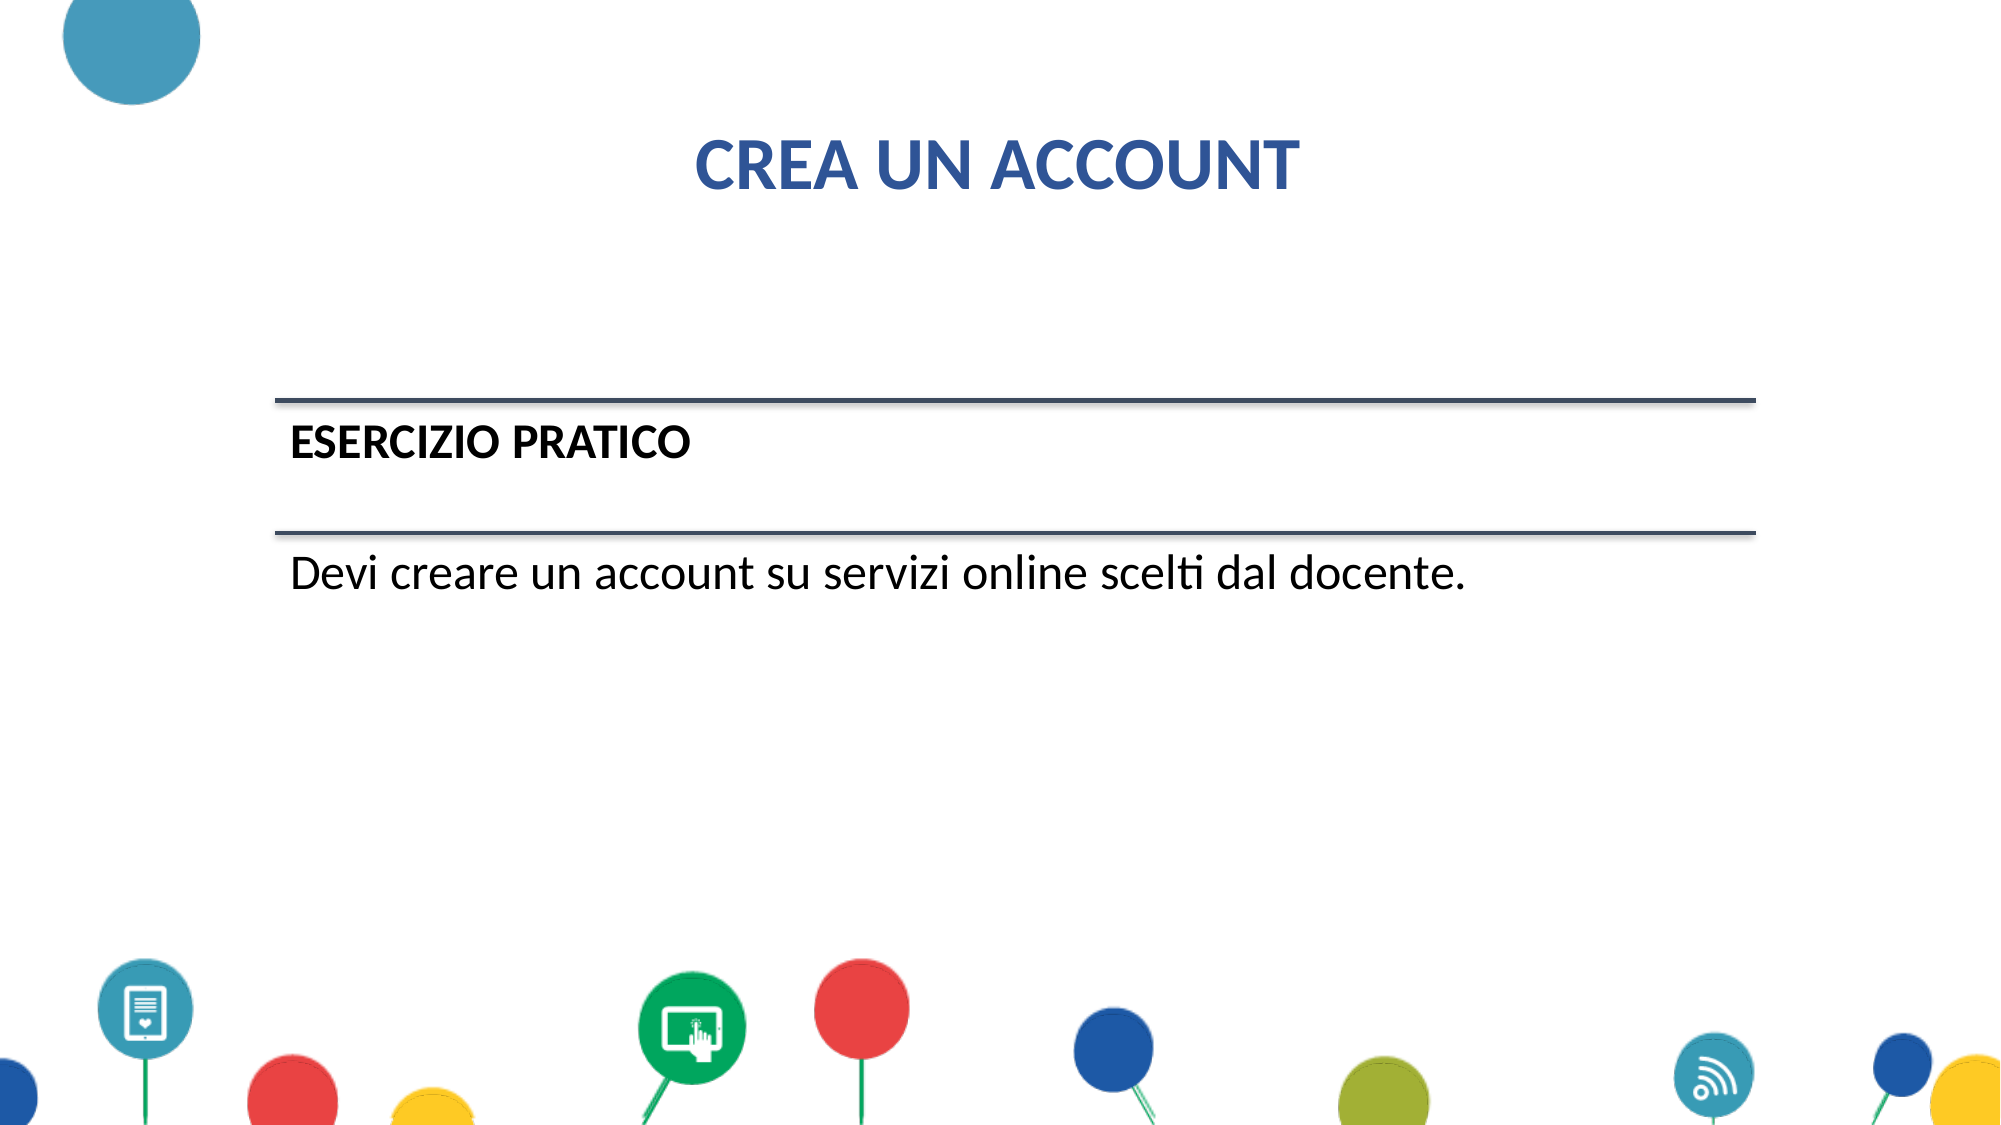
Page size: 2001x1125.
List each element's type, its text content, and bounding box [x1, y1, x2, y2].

title Crea un account [135, 57, 1861, 275]
picture [0, 0, 2001, 1125]
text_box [274, 400, 1757, 845]
